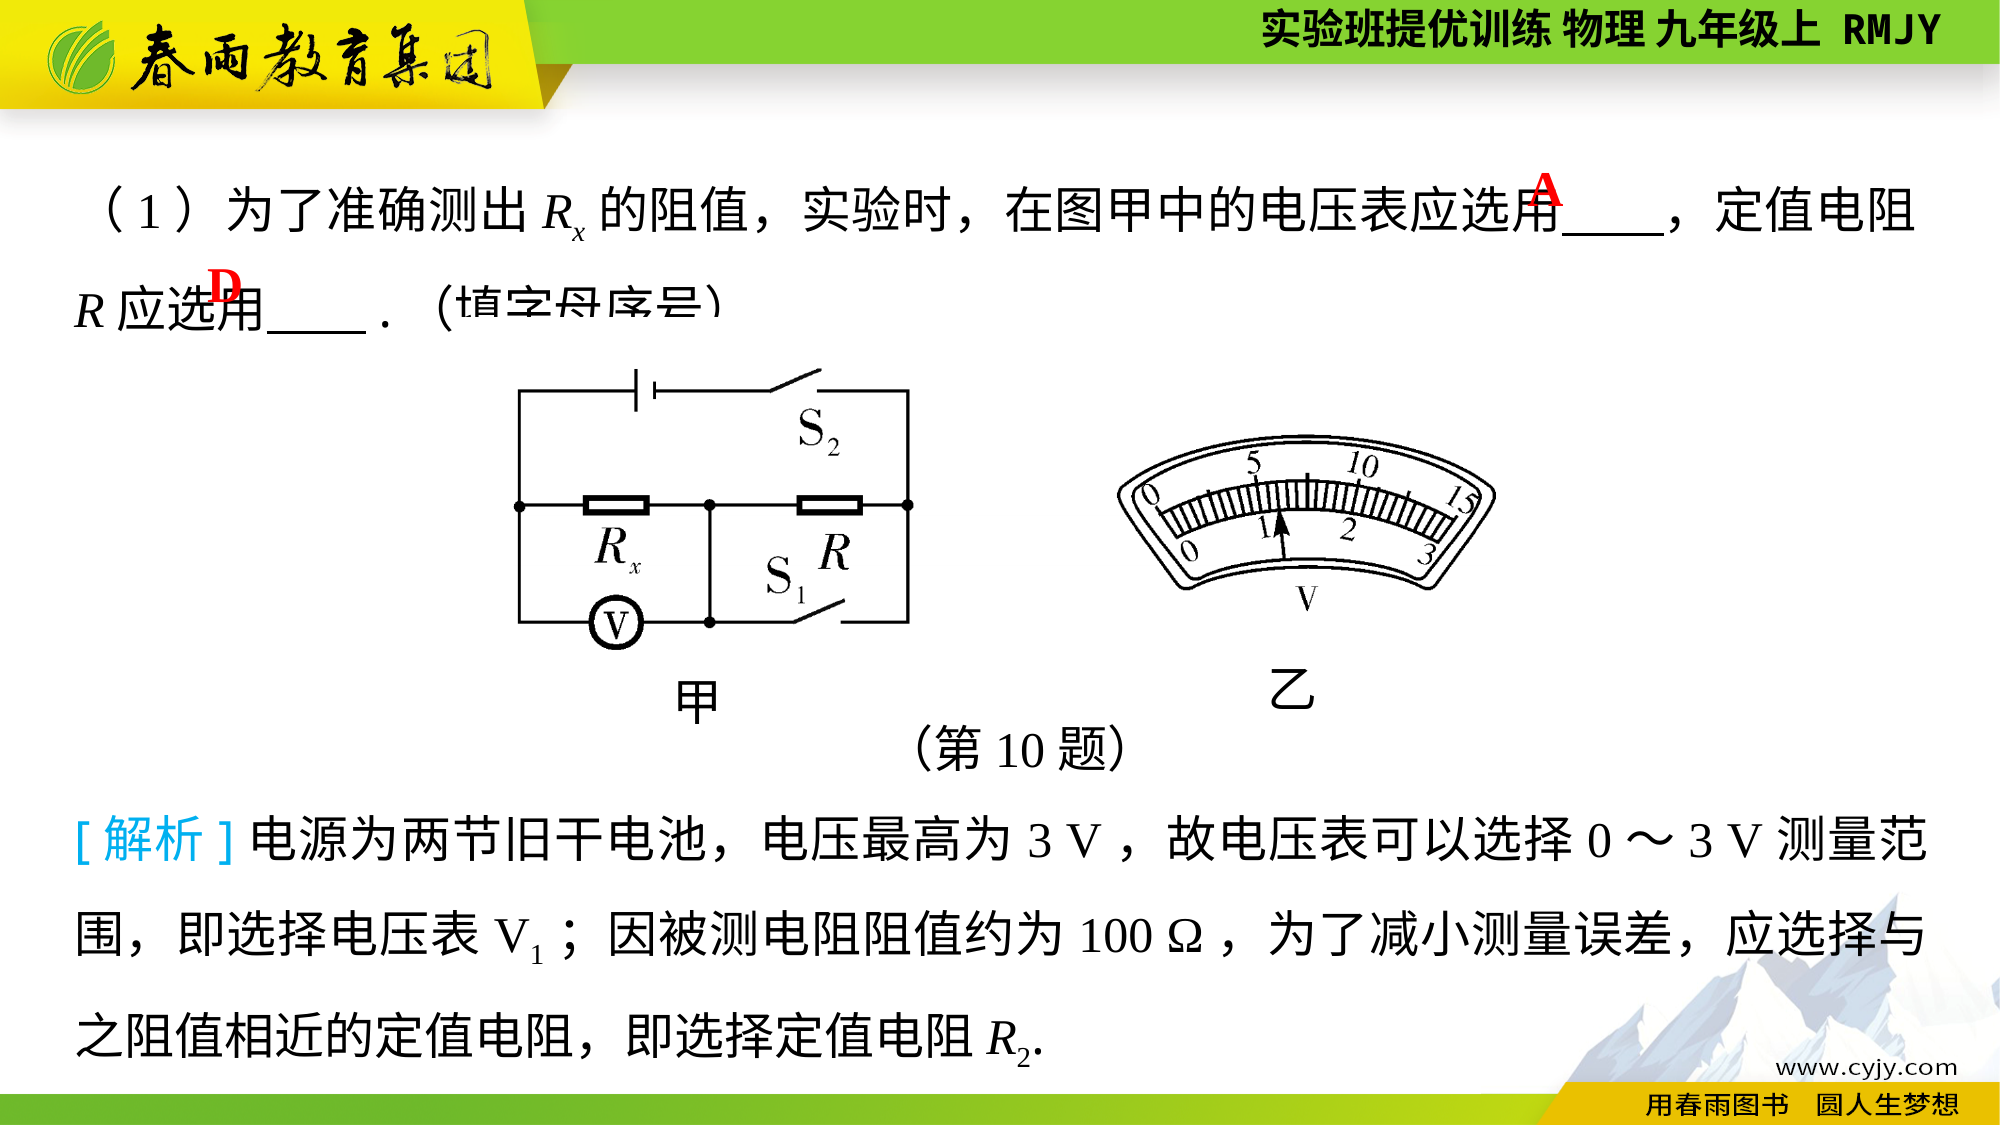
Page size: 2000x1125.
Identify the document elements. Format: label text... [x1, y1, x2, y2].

text_box （第10题） [868, 680, 1172, 770]
list （1）为了准确测出Rx的阻值，实验时，在图甲中的电压表应选用 ，定值电阻R应选用 .（填字母序号） [59, 137, 1944, 335]
text_box A [1512, 148, 1579, 224]
text_box 甲 [657, 665, 738, 738]
text_box [解析]电源为两节旧干电池，电压最高为3 V，故电压表可以选择0～3 V测量范围，即选择电压表V1；因被测电阻阻值约为100 Ω，为了减小测量误差，应选择与之阻值相近的定值电阻，即选择定值电阻R2. [59, 770, 1944, 1081]
text_box D [192, 244, 259, 320]
text_box 乙 [1253, 665, 1333, 725]
picture [0, 0, 2000, 1125]
